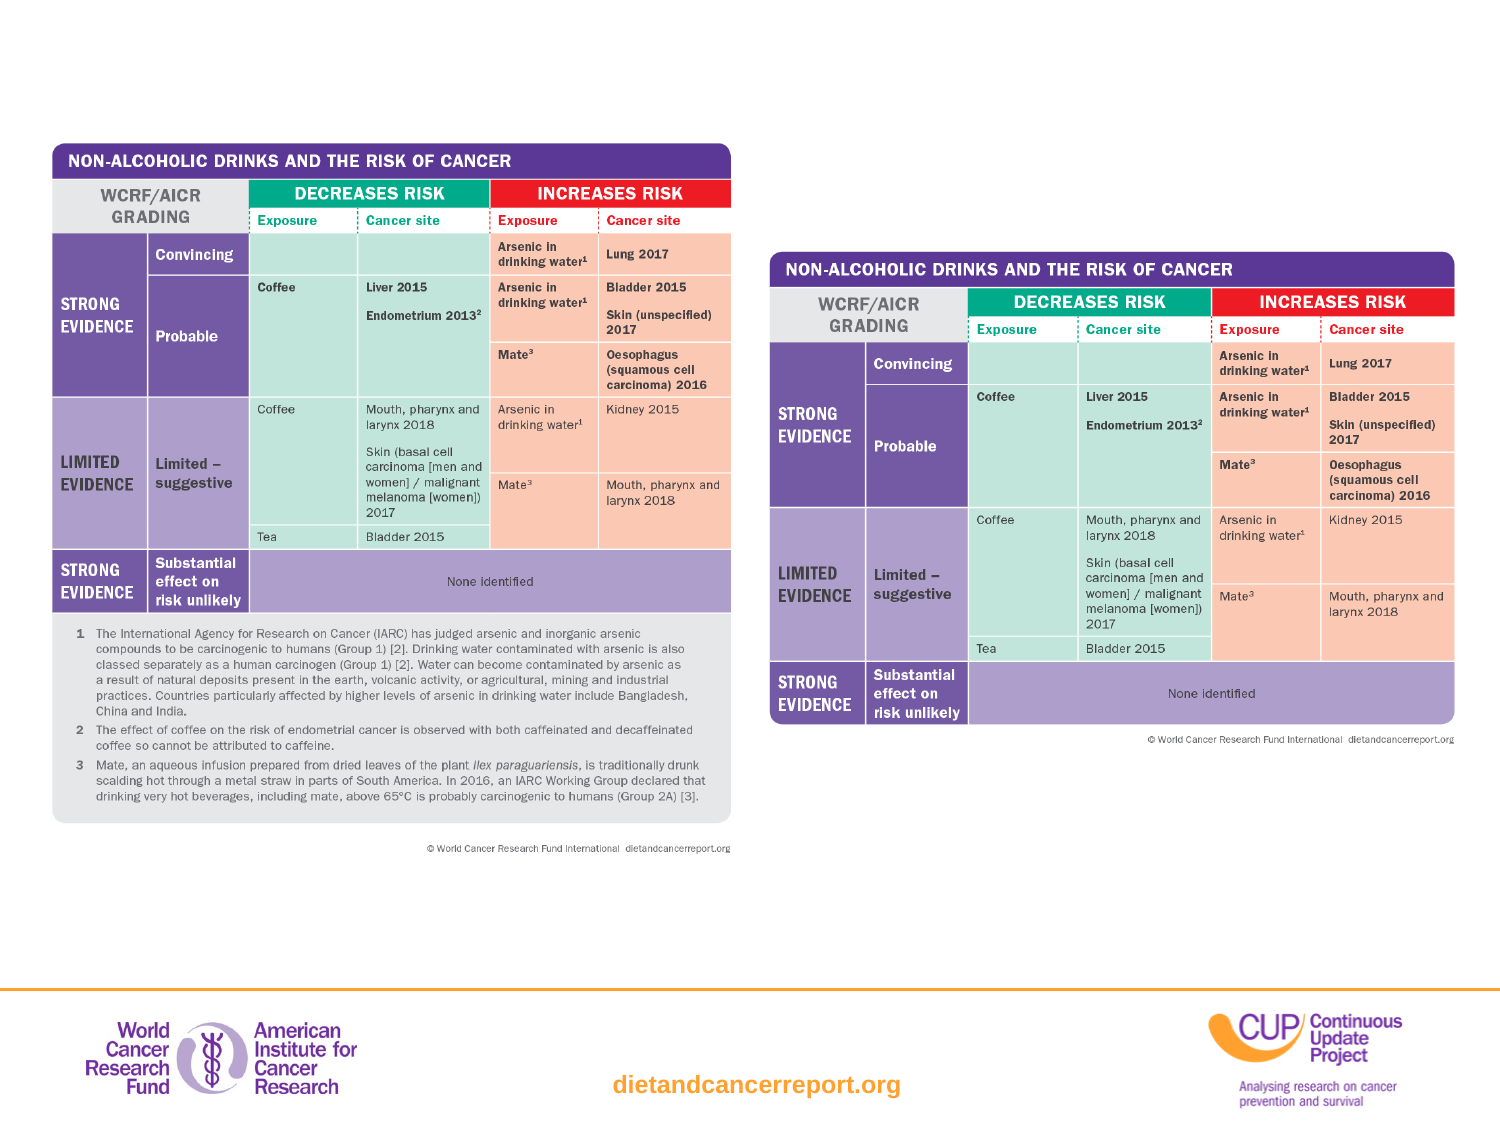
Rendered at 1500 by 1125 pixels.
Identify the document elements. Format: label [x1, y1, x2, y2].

picture [31, 123, 1474, 871]
picture [86, 1022, 357, 1094]
picture [1207, 1013, 1403, 1109]
